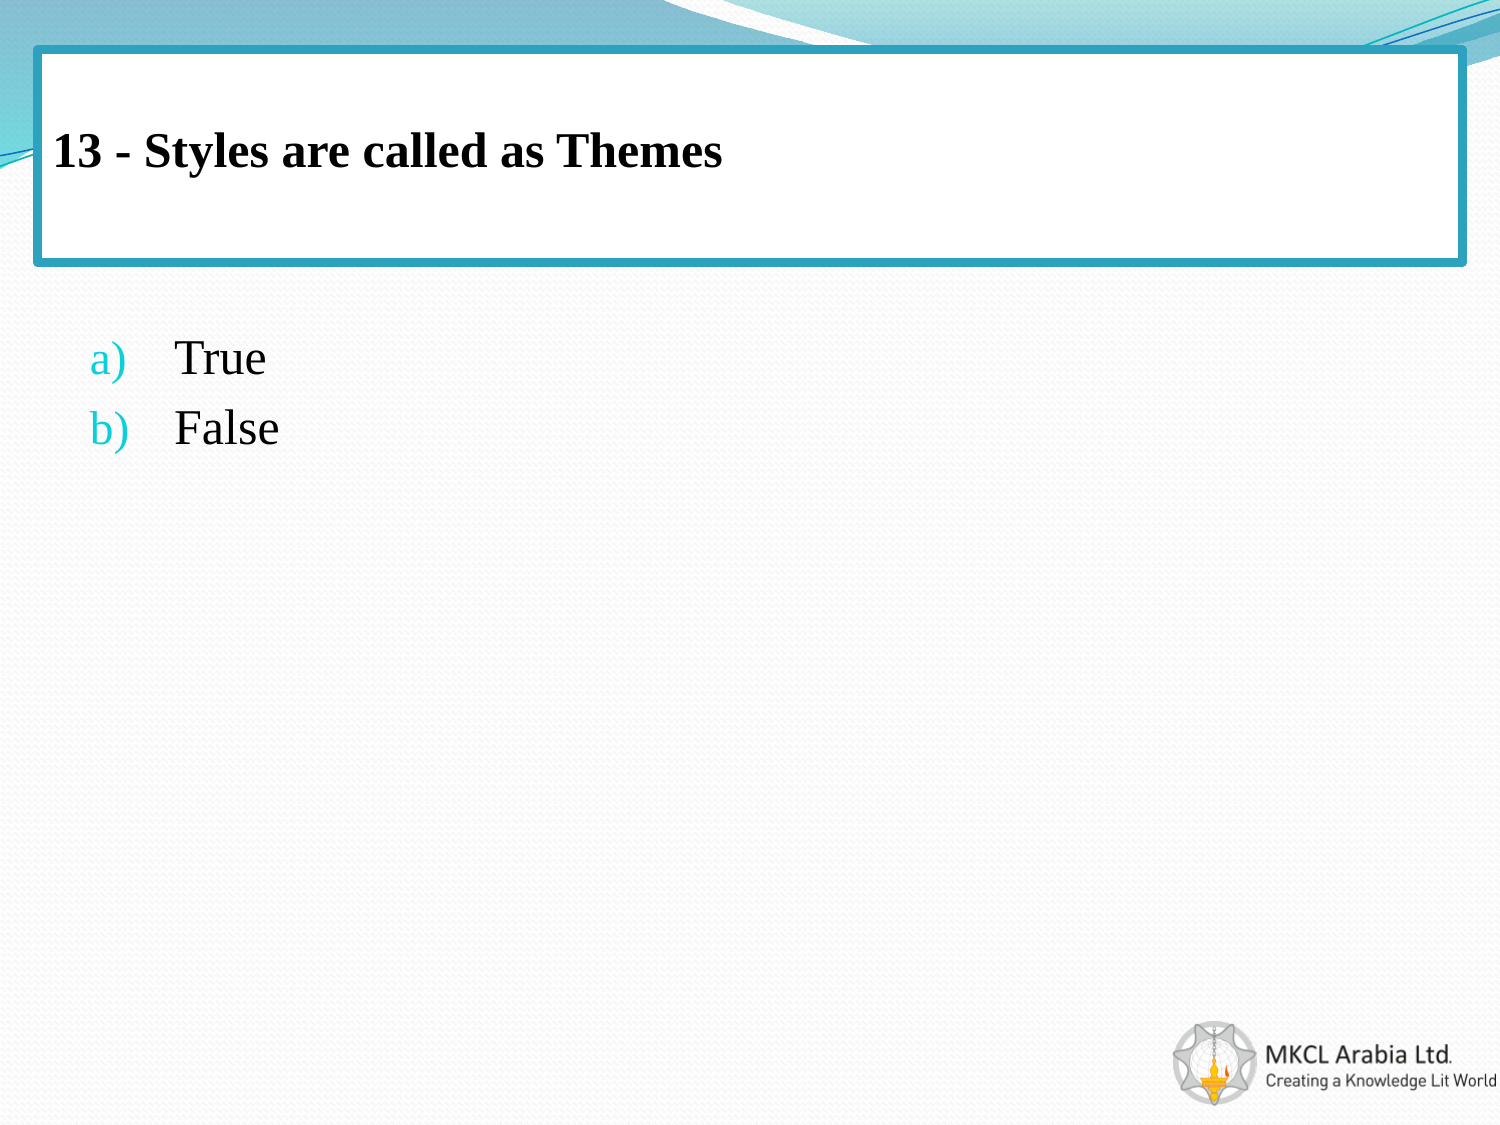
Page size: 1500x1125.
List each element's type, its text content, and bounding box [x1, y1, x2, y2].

list True False [75, 317, 1425, 1038]
picture [1172, 1021, 1496, 1106]
title 13 - Styles are called as Themes [37, 50, 1388, 238]
